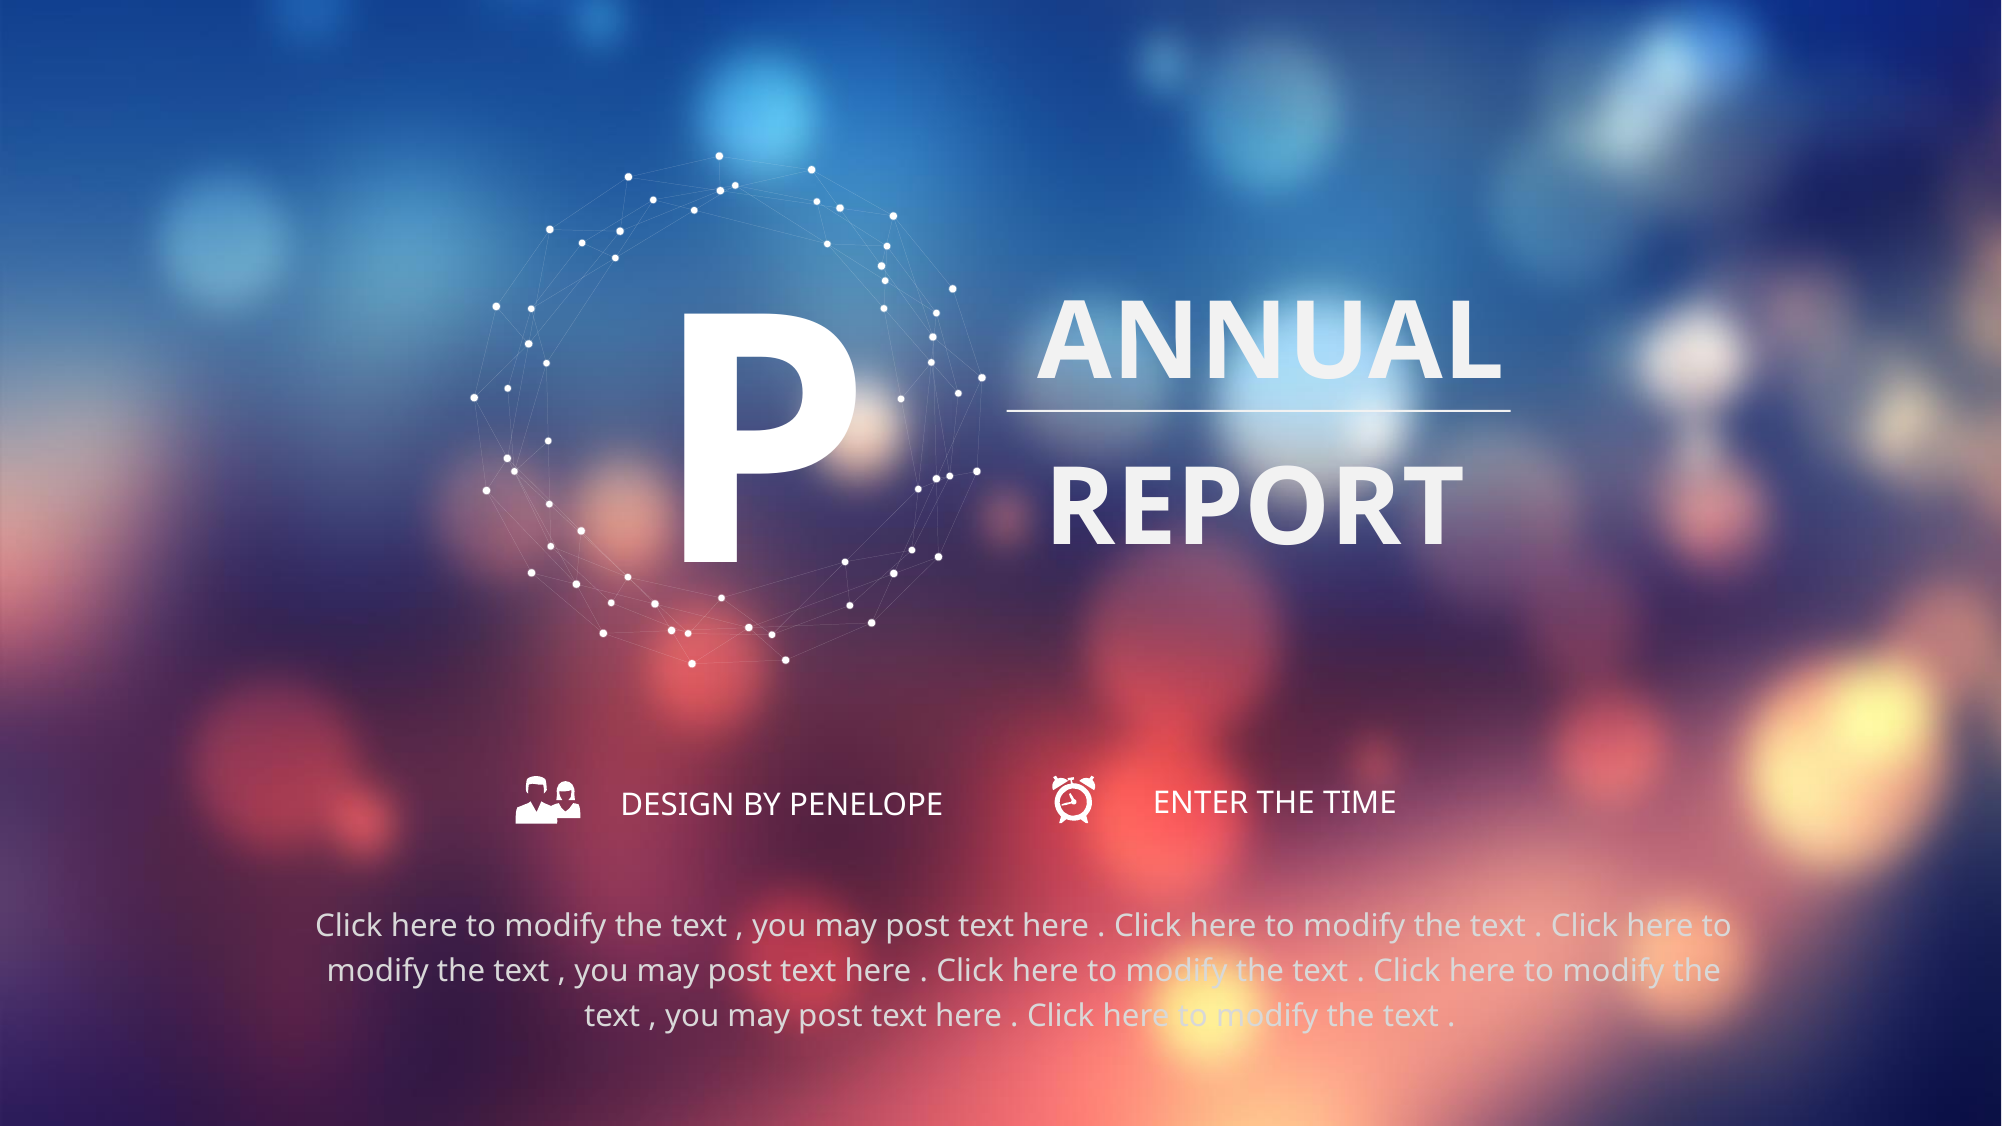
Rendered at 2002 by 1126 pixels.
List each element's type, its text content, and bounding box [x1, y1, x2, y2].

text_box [474, 152, 988, 669]
picture [0, 0, 2002, 1126]
text_box ANNUAL [1017, 260, 1551, 410]
text_box Click here to modify the text , you may post text here . Click here to modify the text . Click here to modify the text , you may post text here . Click here to modify the text . Click here to modify the text , you may post text here . Click here to modify the text . [268, 888, 1782, 1088]
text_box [1051, 774, 1476, 829]
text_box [515, 774, 1024, 830]
text_box REPORT [1024, 426, 1575, 577]
